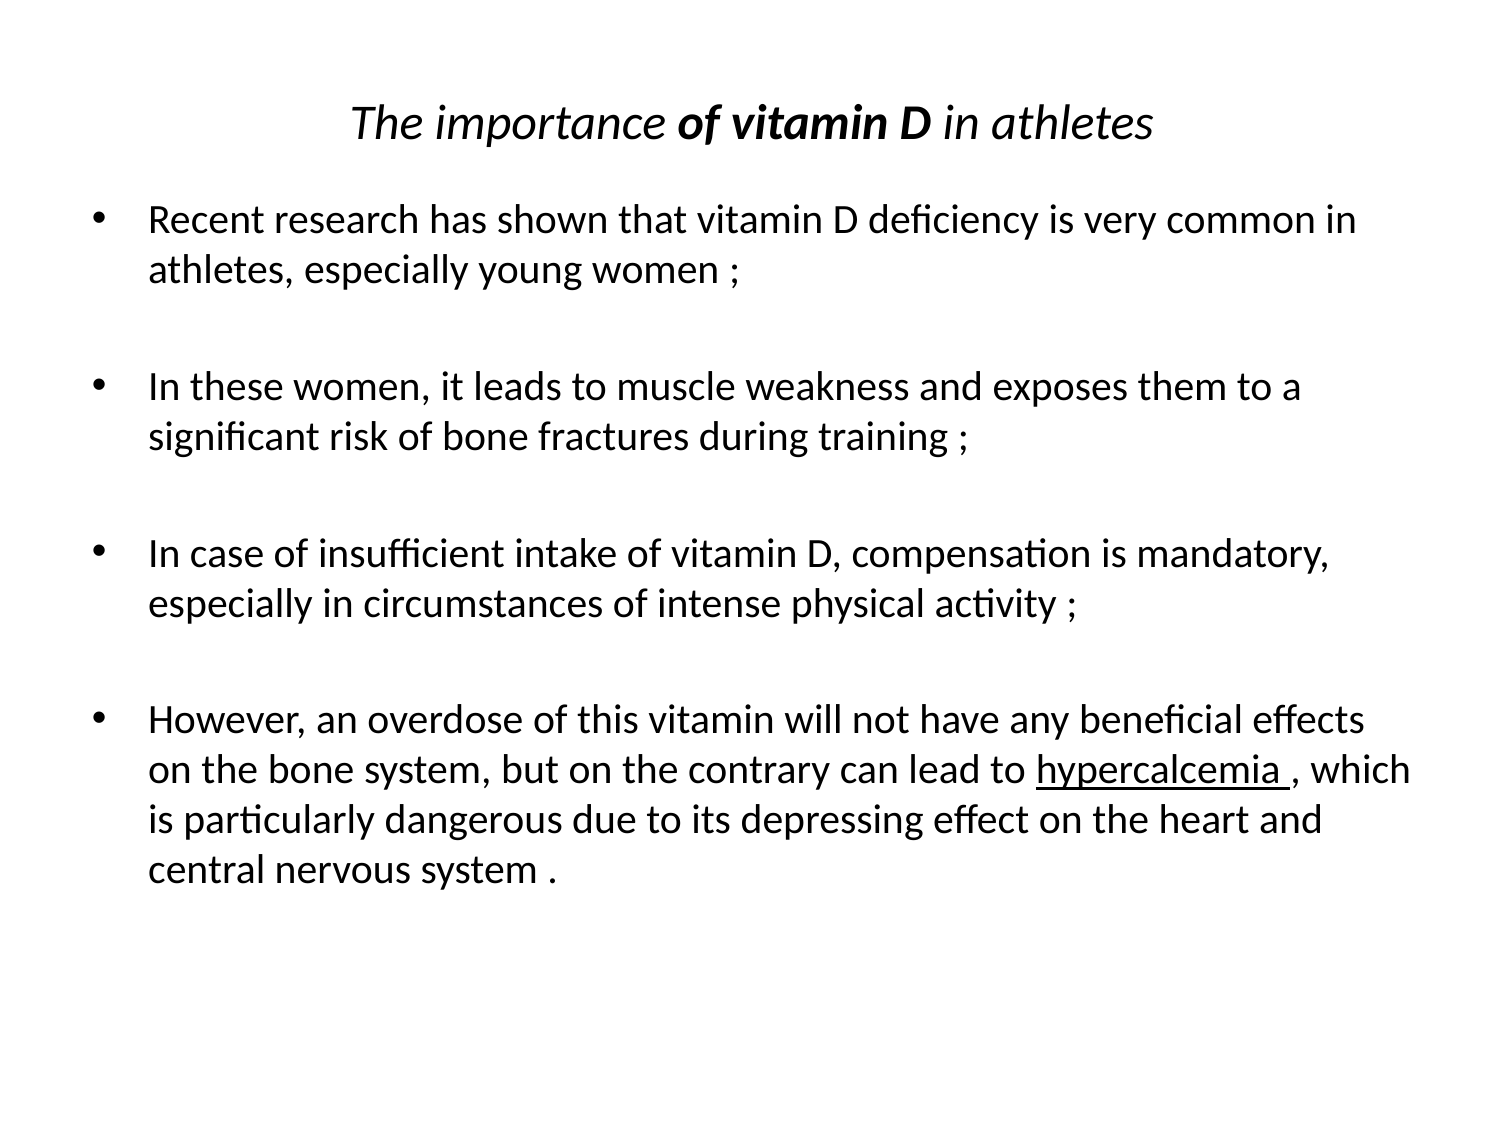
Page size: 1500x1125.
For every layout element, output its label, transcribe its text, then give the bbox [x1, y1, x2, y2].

title The importance of vitamin D in athletes [76, 90, 1427, 150]
list Recent research has shown that vitamin D deficiency is very common in athletes, especially young women ; In these women, it leads to muscle weakness and exposes them to a significant risk of bone fractures during training ; In case of insufficient intake of vitamin D, compensation is mandatory, especially in circumstances of intense physical activity ; However, an overdose of this vitamin will not have any beneficial effects on the bone system, but on the contrary can lead to hypercalcemia , which is particularly dangerous due to its depressing effect on the heart and central nervous system . [76, 184, 1427, 941]
